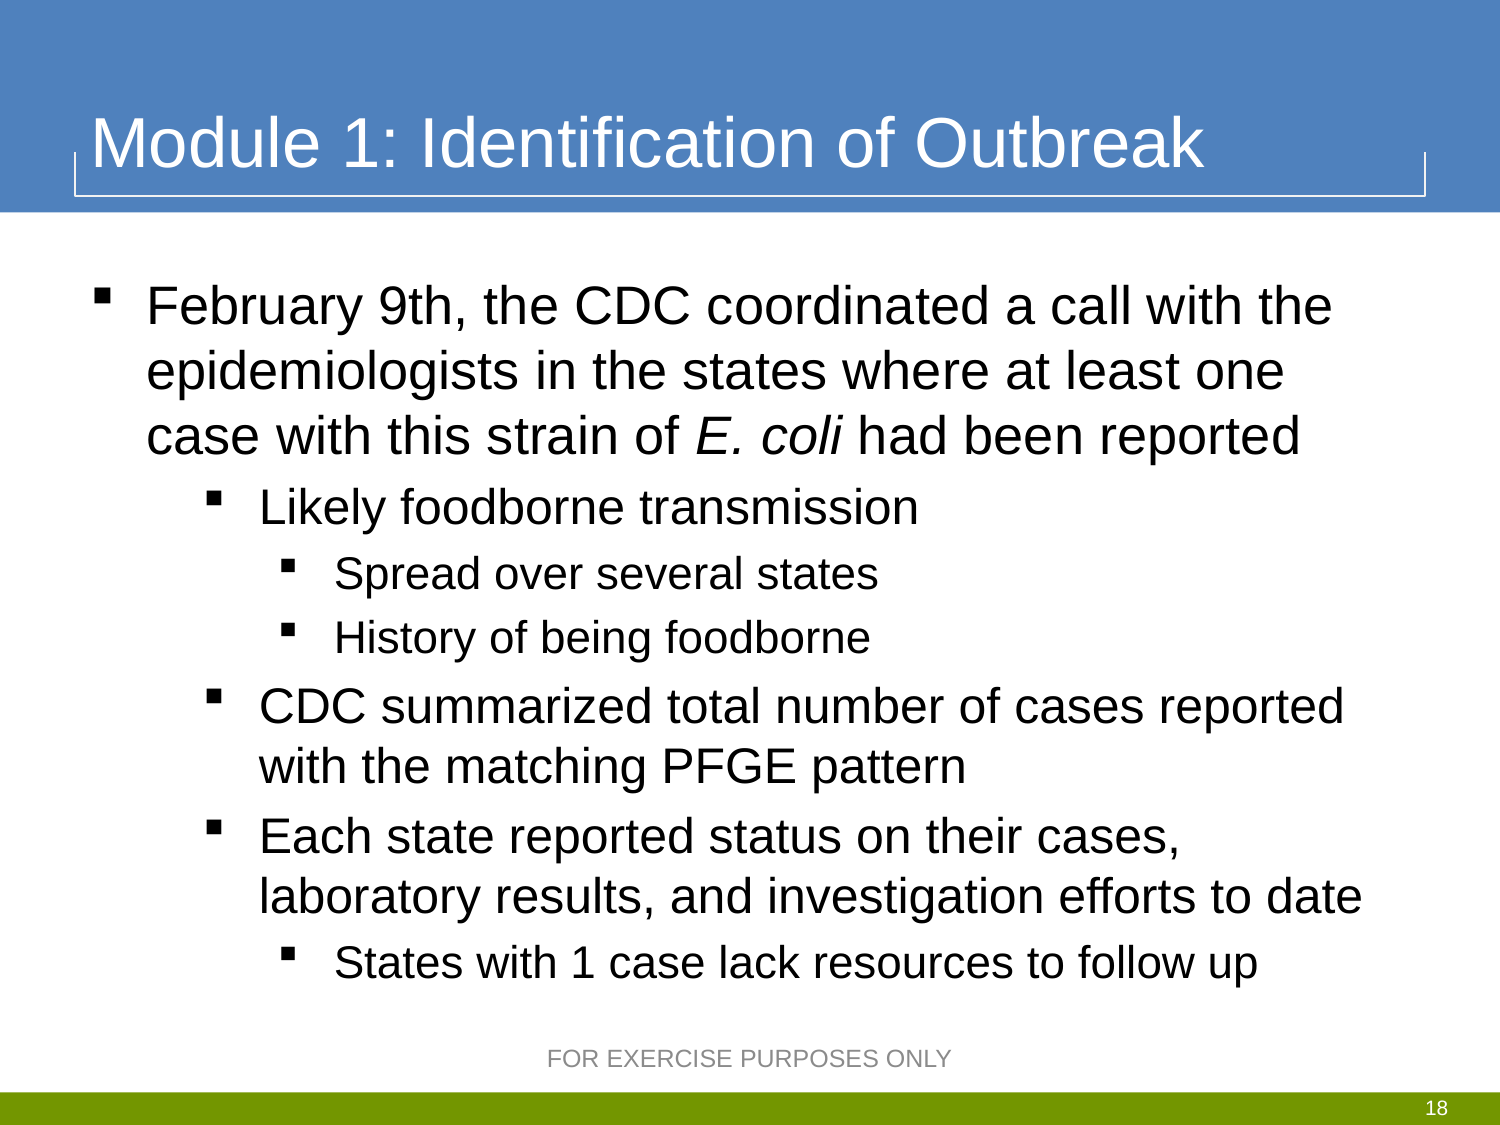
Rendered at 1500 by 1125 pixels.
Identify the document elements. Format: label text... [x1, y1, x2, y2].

title Module 1: Identification of Outbreak [74, 44, 1426, 233]
list February 9th, the CDC coordinated a call with the epidemiologists in the states where at least one case with this strain of E. coli had been reported Likely foodborne transmission Spread over several states History of being foodborne CDC summarized total number of cases reported with the matching PFGE pattern Each state reported status on their cases, laboratory results, and investigation efforts to date States with 1 case lack resources to follow up [74, 262, 1426, 1038]
footer FOR EXERCISE PURPOSES ONLY [512, 1042, 988, 1103]
